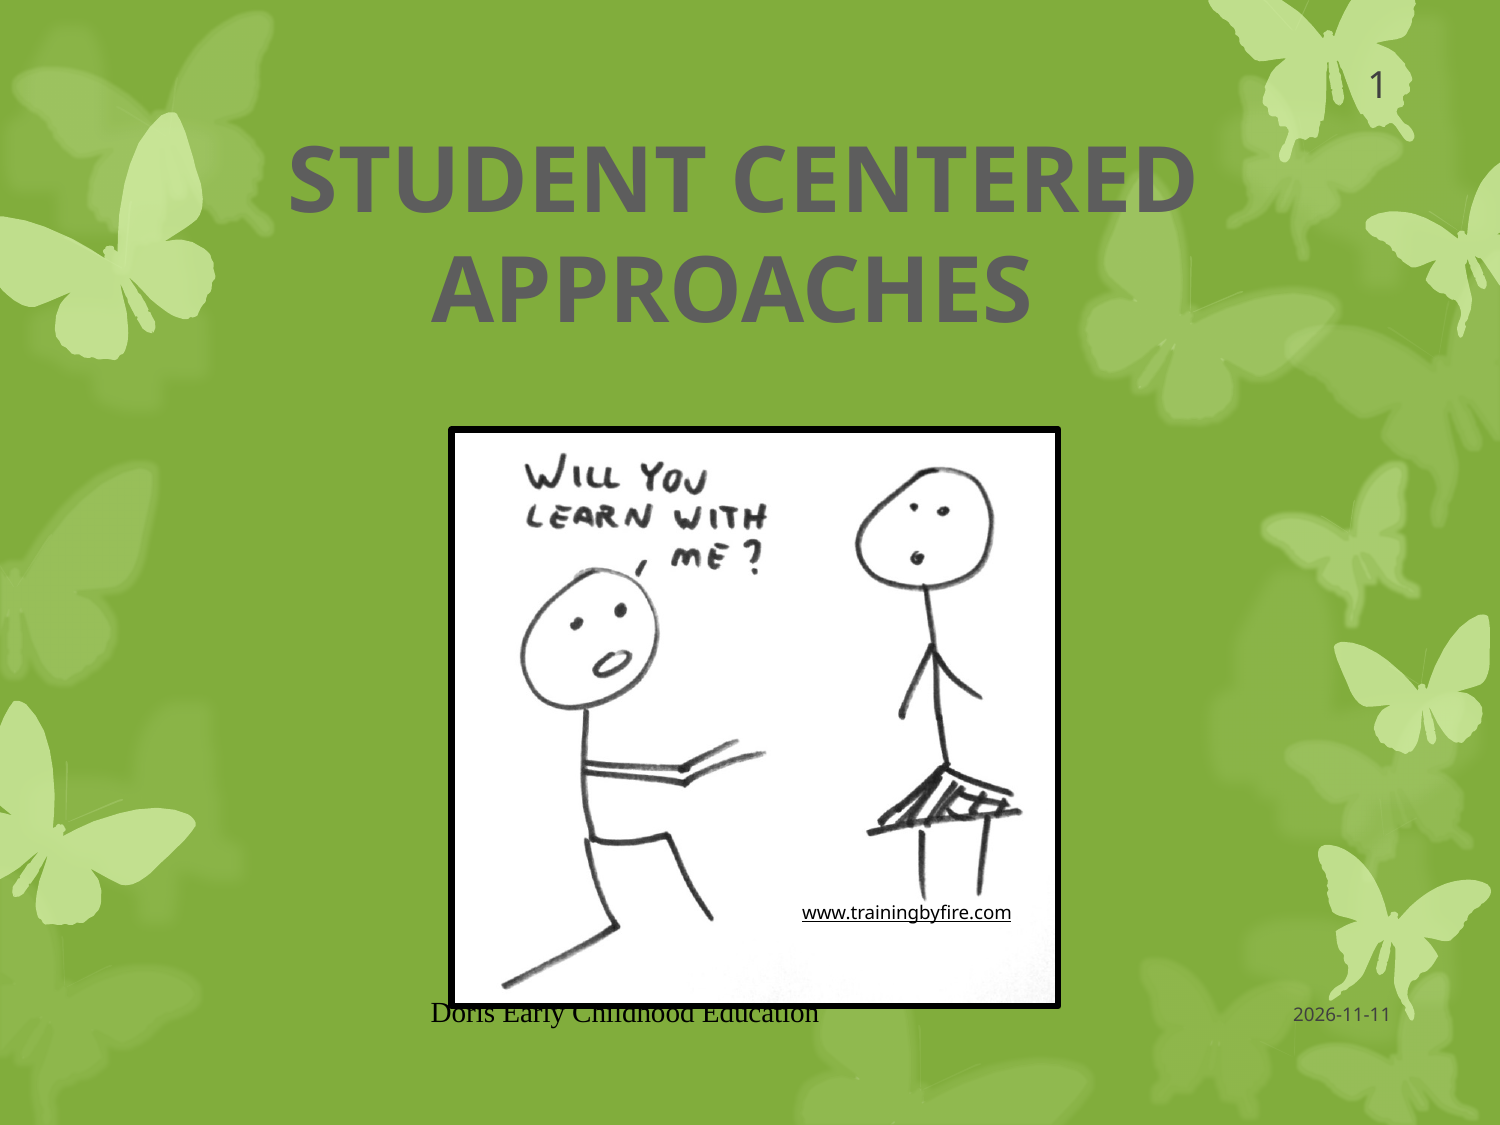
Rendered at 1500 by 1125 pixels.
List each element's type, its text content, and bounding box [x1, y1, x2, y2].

text_box [28, 892, 64, 932]
picture [454, 431, 1056, 1004]
text_box STUDENT CENTERED APPROACHES [17, 113, 1471, 349]
slide_number 1 [1352, 53, 1453, 114]
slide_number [1056, 976, 1406, 1037]
subtitle [41, 810, 1452, 1079]
footer Doris Early Childhood Education [193, 976, 1056, 1037]
